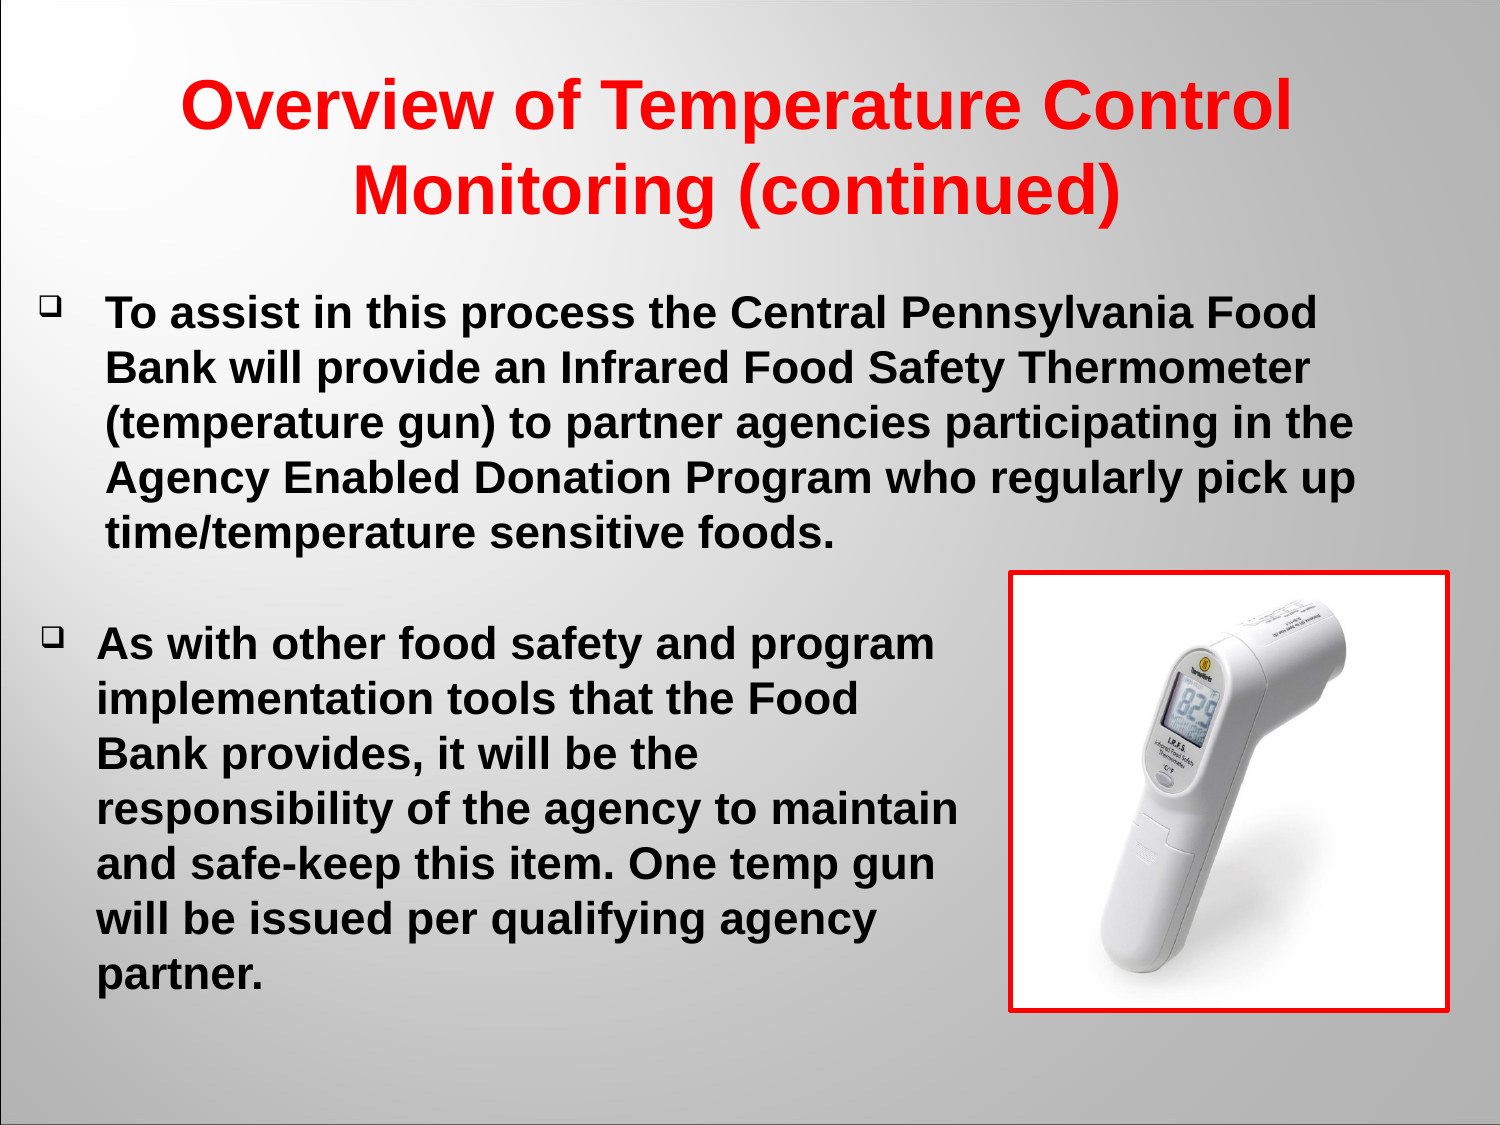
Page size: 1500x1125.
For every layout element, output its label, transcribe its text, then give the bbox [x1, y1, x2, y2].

picture [1012, 574, 1446, 1009]
text_box As with other food safety and program implementation tools that the Food Bank provides, it will be the responsibility of the agency to maintain and safe-keep this item. One temp gun will be issued per qualifying agency partner. [24, 606, 988, 1006]
picture [0, 0, 1500, 1125]
list To assist in this process the Central Pennsylvania Food Bank will provide an Infrared Food Safety Thermometer (temperature gun) to partner agencies participating in the Agency Enabled Donation Program who regularly pick up time/temperature sensitive foods. [0, 275, 1421, 928]
title Overview of Temperature Control Monitoring (continued) [62, 50, 1413, 238]
